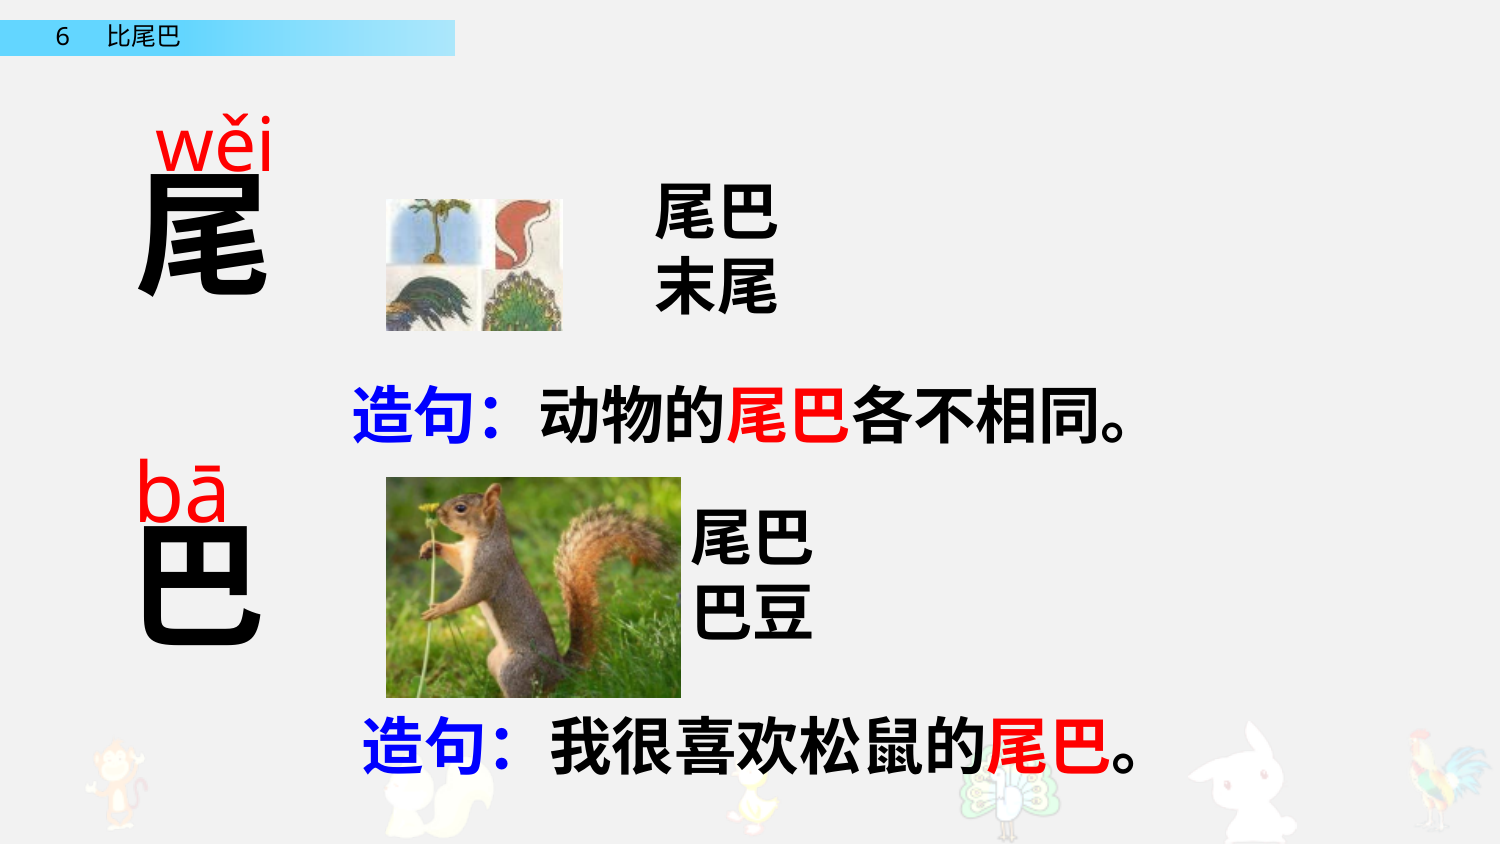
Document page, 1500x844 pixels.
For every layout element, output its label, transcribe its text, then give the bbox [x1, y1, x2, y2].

text_box wěi [143, 91, 308, 193]
picture [386, 199, 563, 331]
text_box bā [122, 433, 243, 545]
text_box 造句：我很喜欢松鼠的尾巴。 [350, 700, 1424, 788]
text_box 造句：动物的尾巴各不相同。 [339, 370, 1459, 457]
text_box 尾巴 巴豆 [681, 492, 928, 654]
text_box 巴 [117, 492, 331, 669]
text_box 尾巴末尾 [643, 166, 822, 328]
picture [386, 477, 681, 698]
text_box 尾 [123, 142, 338, 319]
